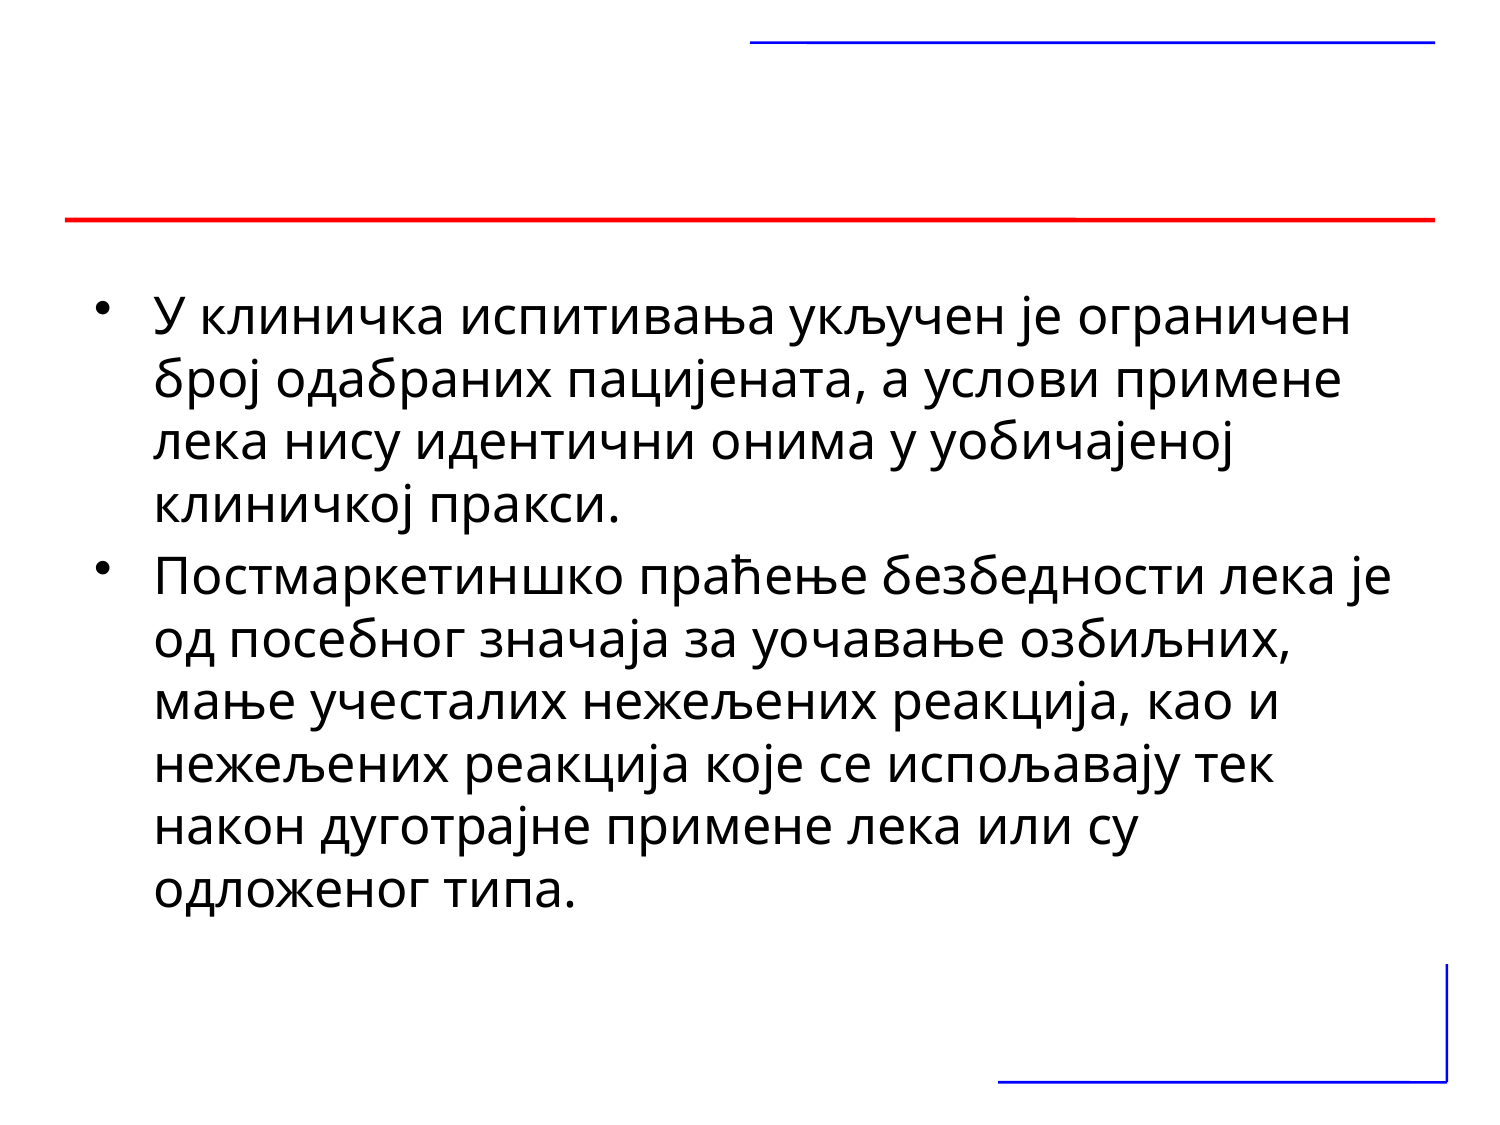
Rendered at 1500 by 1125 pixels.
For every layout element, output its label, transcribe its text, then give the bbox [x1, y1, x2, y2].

list У клиничка испитивања укључен је ограничен број одабраних пацијената, а услови примене лека нису идентични онима у уобичајеној клиничкој пракси. Постмаркетиншко праћење безбедности лека је од посебног значаја за уочавање озбиљних, мање учесталих нежељених реакција, као и нежељених реакција које се испољавају тек након дуготрајне примене лека или су одложеног типа. [49, 274, 1426, 1013]
